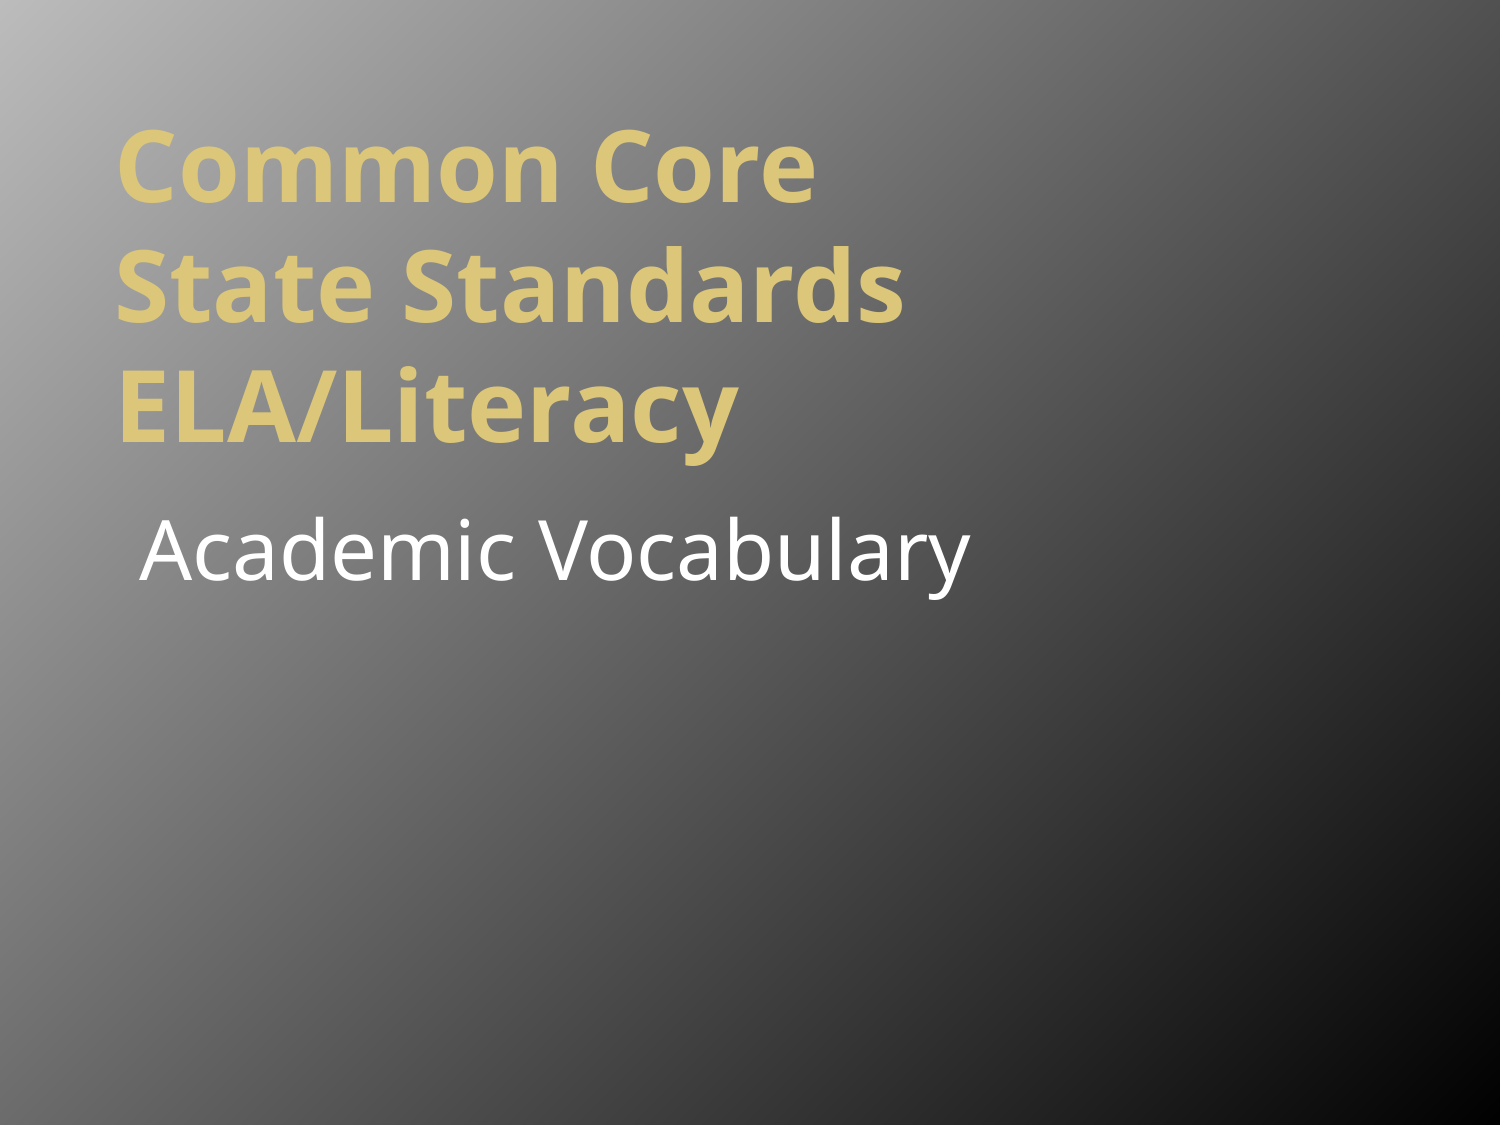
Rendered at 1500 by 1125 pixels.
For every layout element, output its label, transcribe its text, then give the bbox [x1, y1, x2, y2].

title Common Core State Standards ELA/Literacy [99, 162, 1263, 463]
list Academic Vocabulary [112, 489, 1400, 738]
